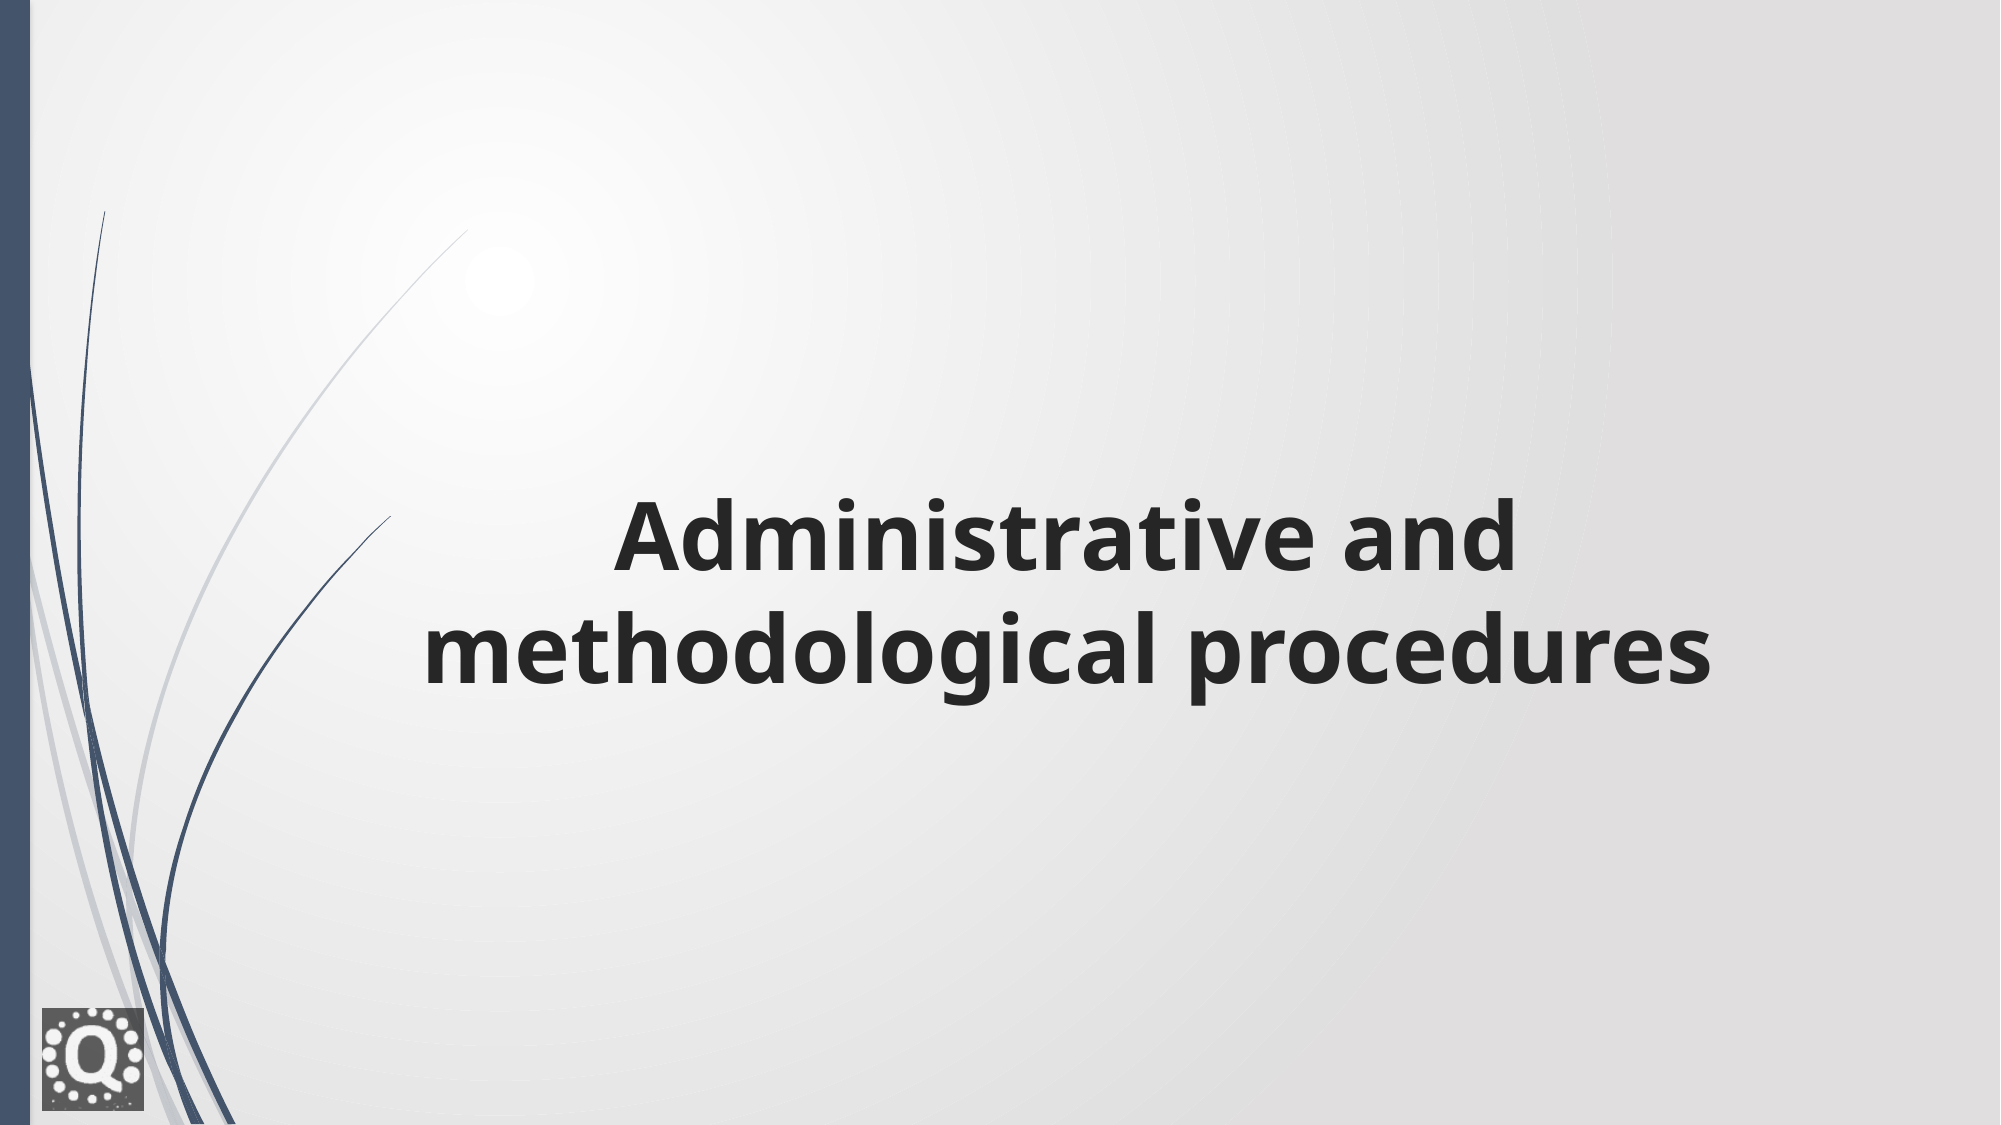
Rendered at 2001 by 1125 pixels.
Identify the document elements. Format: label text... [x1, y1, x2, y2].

title Administrative and methodological procedures [325, 463, 1810, 710]
picture [42, 1008, 144, 1111]
